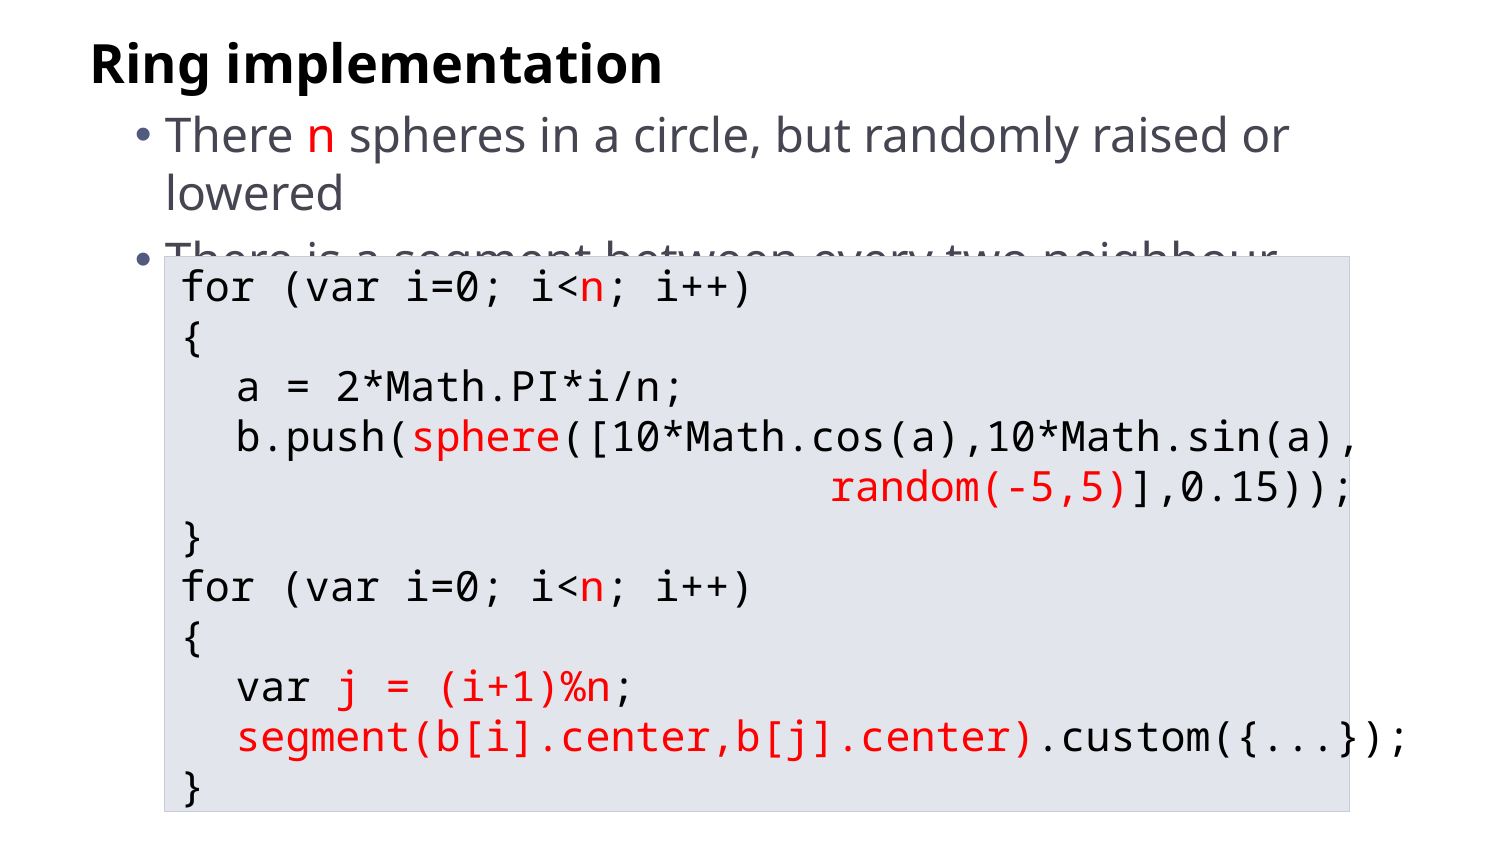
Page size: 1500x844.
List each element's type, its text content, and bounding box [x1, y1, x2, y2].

list Ring implementation There n spheres in a circle, but randomly raised or lowered There is a segment between every two neighbour spheres [75, 21, 1475, 835]
text_box for (var i=0; i<n; i++) { a = 2*Math.PI*i/n; b.push(sphere([10*Math.cos(a),10*Math.sin(a), random(-5,5)],0.15)); } for (var i=0; i<n; i++) { var j = (i+1)%n; segment(b[i].center,b[j].center).custom({...}); } [164, 256, 1350, 812]
